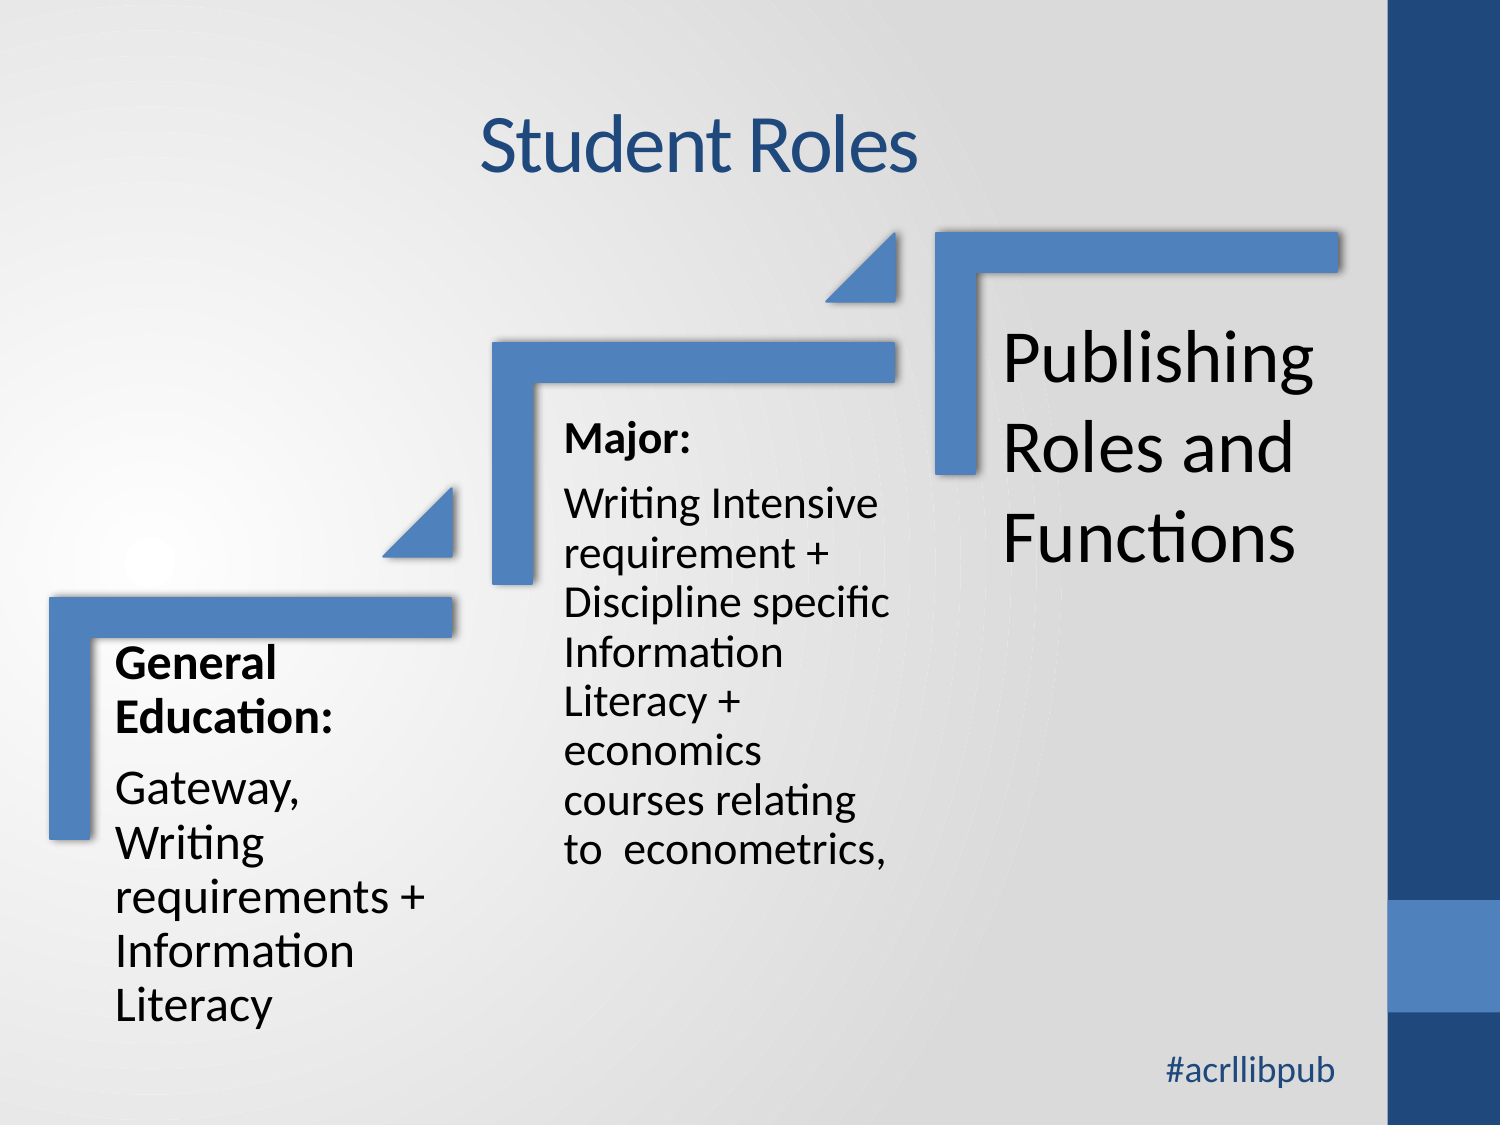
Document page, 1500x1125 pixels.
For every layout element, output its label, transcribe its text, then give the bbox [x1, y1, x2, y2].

title Student Roles [75, 45, 1325, 205]
text_box #acrllibpub [1150, 1037, 1351, 1098]
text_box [49, 211, 1338, 1013]
